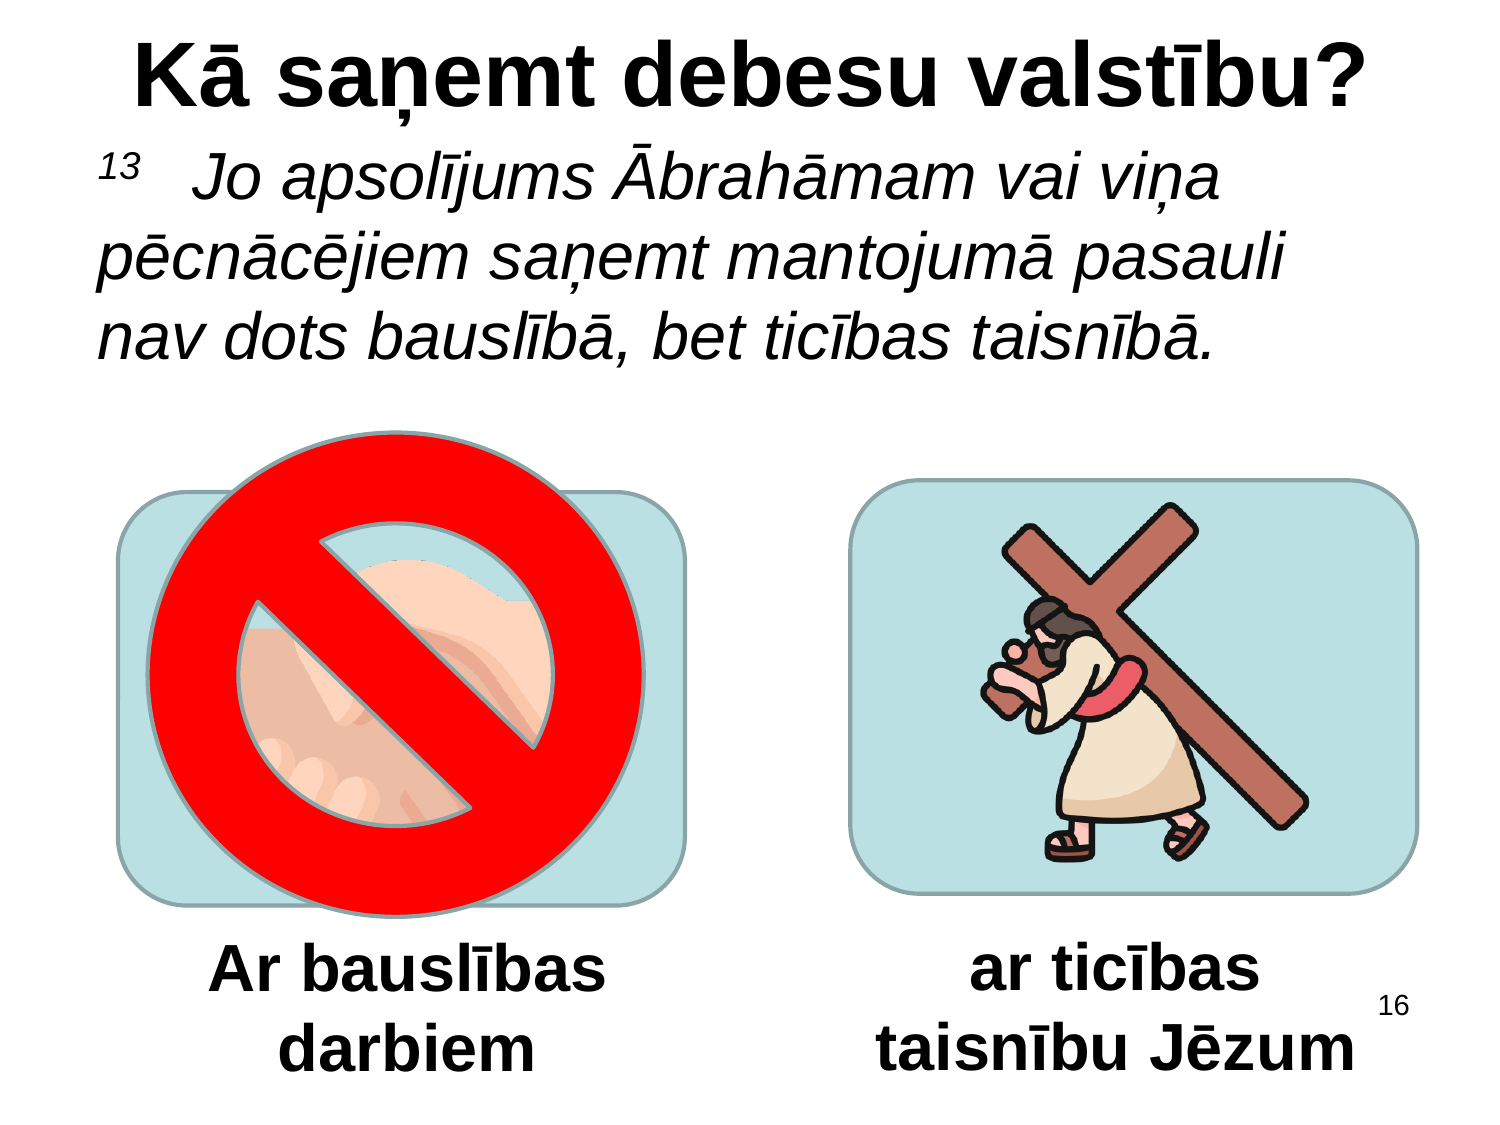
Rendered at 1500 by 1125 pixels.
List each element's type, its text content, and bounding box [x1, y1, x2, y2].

slide_number 16 [1382, 978, 1426, 1058]
list 13 Jo apsolījums Ābrahāmam vai viņa pēcnācējiem saņemt mantojumā pasauli nav dots bauslībā, bet ticības taisnībā. [82, 140, 1424, 303]
text_box Ar bauslības darbiem [177, 917, 638, 1092]
picture [188, 491, 625, 928]
text_box [231, 430, 560, 490]
picture [944, 479, 1345, 881]
text_box [145, 546, 183, 804]
text_box ar ticības taisnību Jēzum [850, 915, 1382, 1091]
text_box [622, 490, 688, 907]
title Kā saņemt debesu valstību? [76, 0, 1427, 140]
text_box [115, 489, 231, 908]
text_box [848, 478, 1420, 896]
text_box [629, 586, 646, 763]
